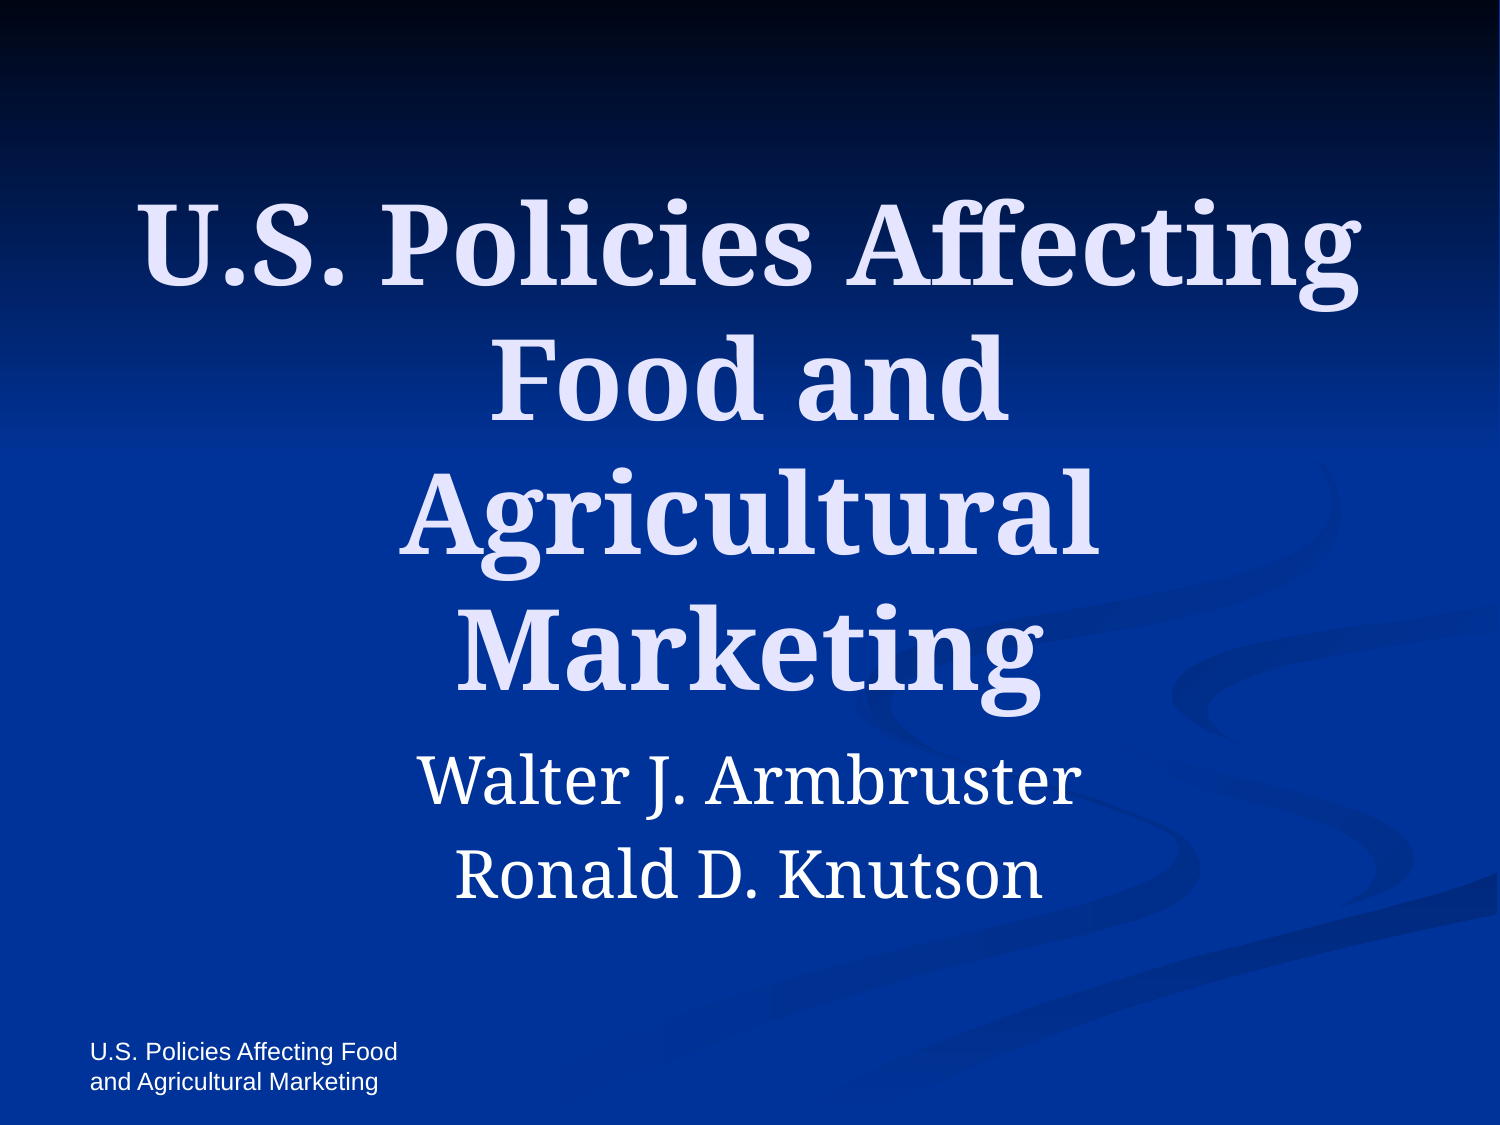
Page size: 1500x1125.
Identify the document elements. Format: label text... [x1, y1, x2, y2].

title U.S. Policies Affecting Food and Agricultural Marketing [112, 284, 1388, 600]
subtitle Walter J. Armbruster Ronald D. Knutson [225, 637, 1275, 925]
text_box U.S. Policies Affecting Food and Agricultural Marketing [75, 1025, 425, 1104]
